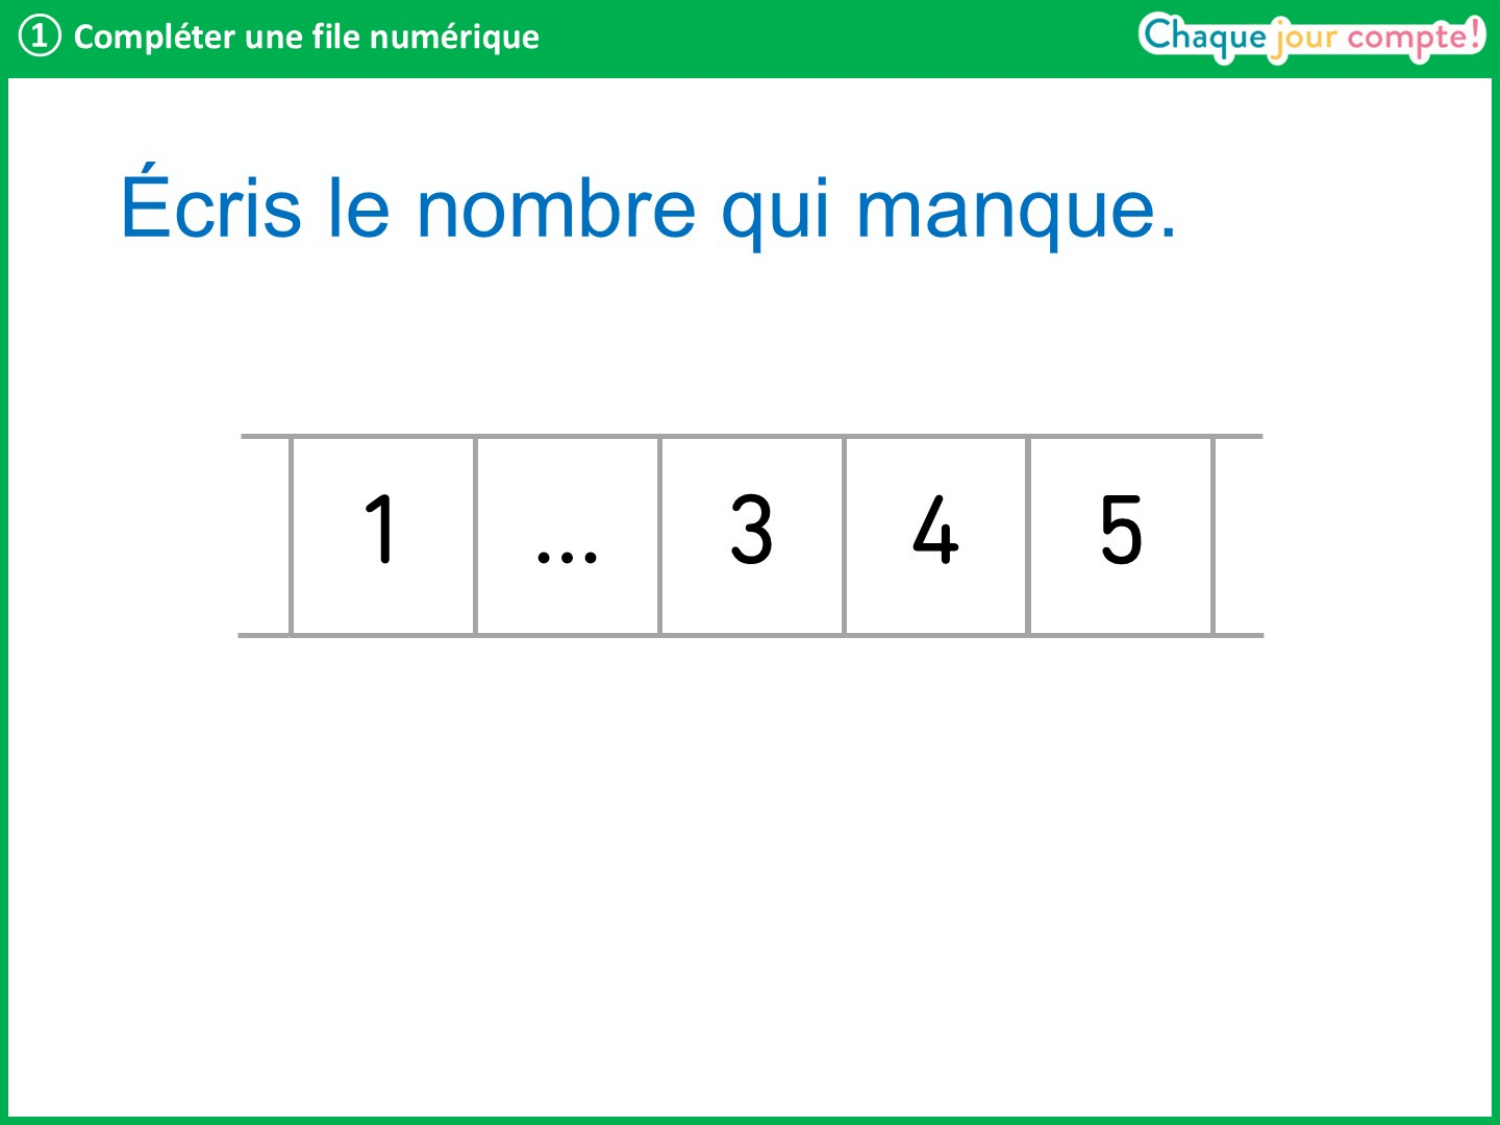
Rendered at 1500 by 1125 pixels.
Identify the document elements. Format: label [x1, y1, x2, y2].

list [0, 0, 1500, 1125]
